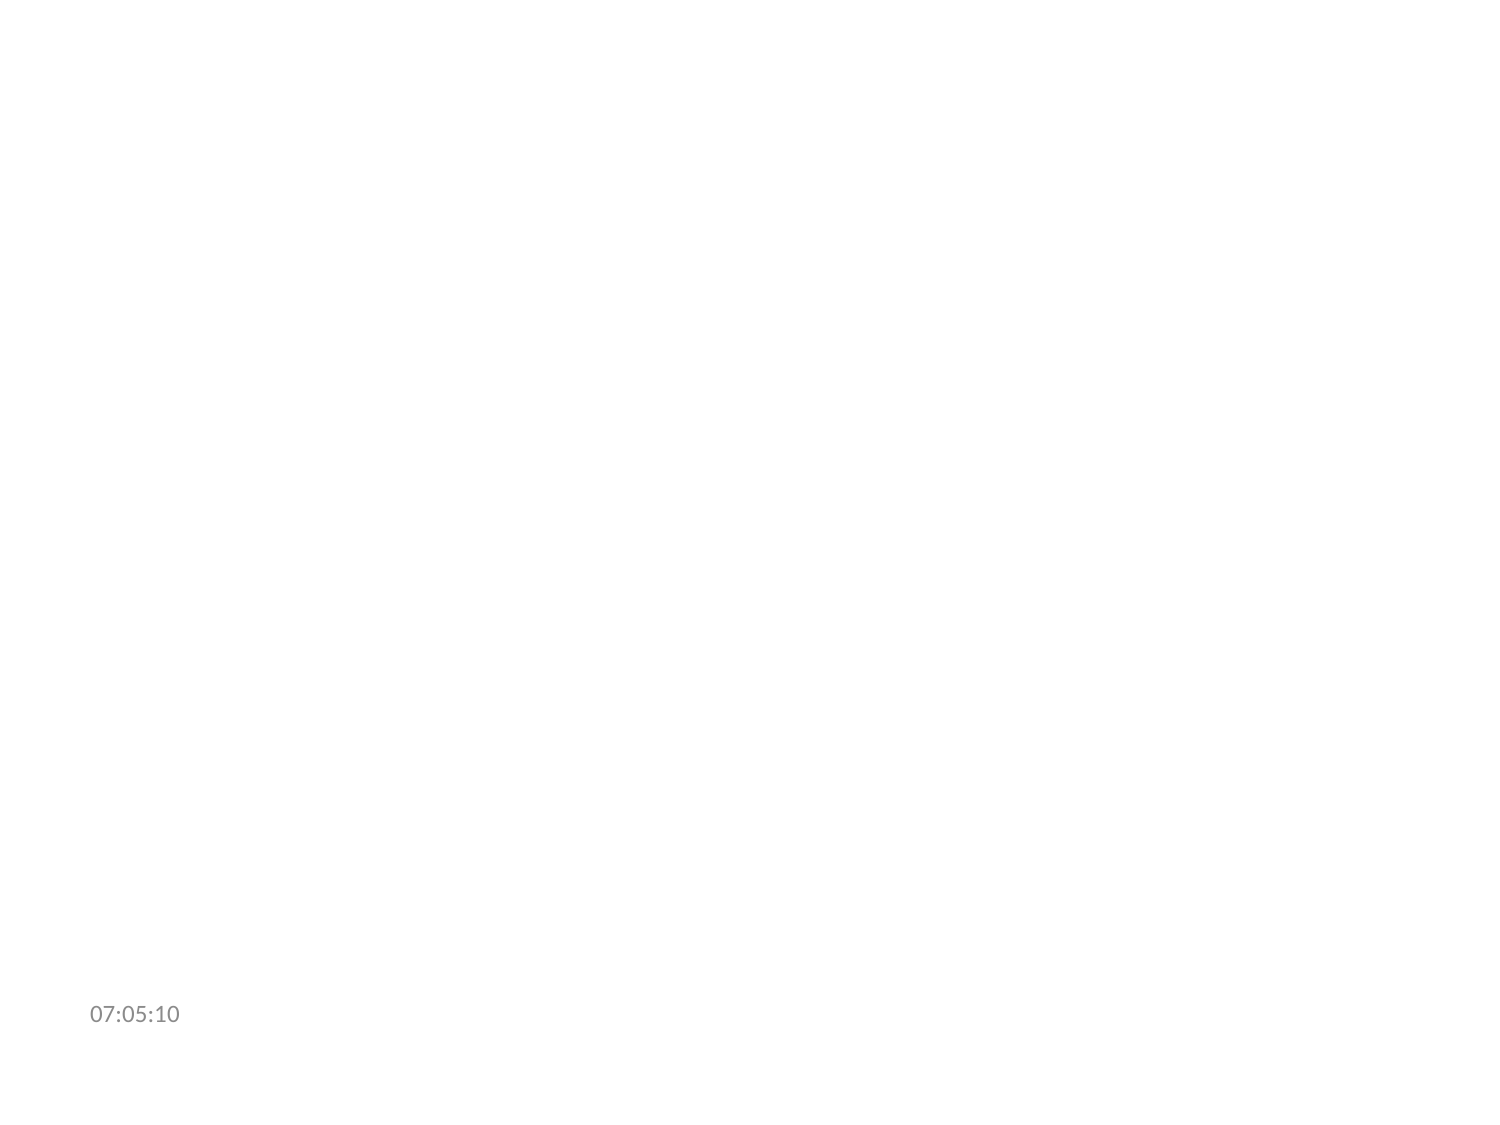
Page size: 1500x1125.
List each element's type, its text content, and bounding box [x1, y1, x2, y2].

text_box 15:35:09 [75, 982, 425, 1043]
